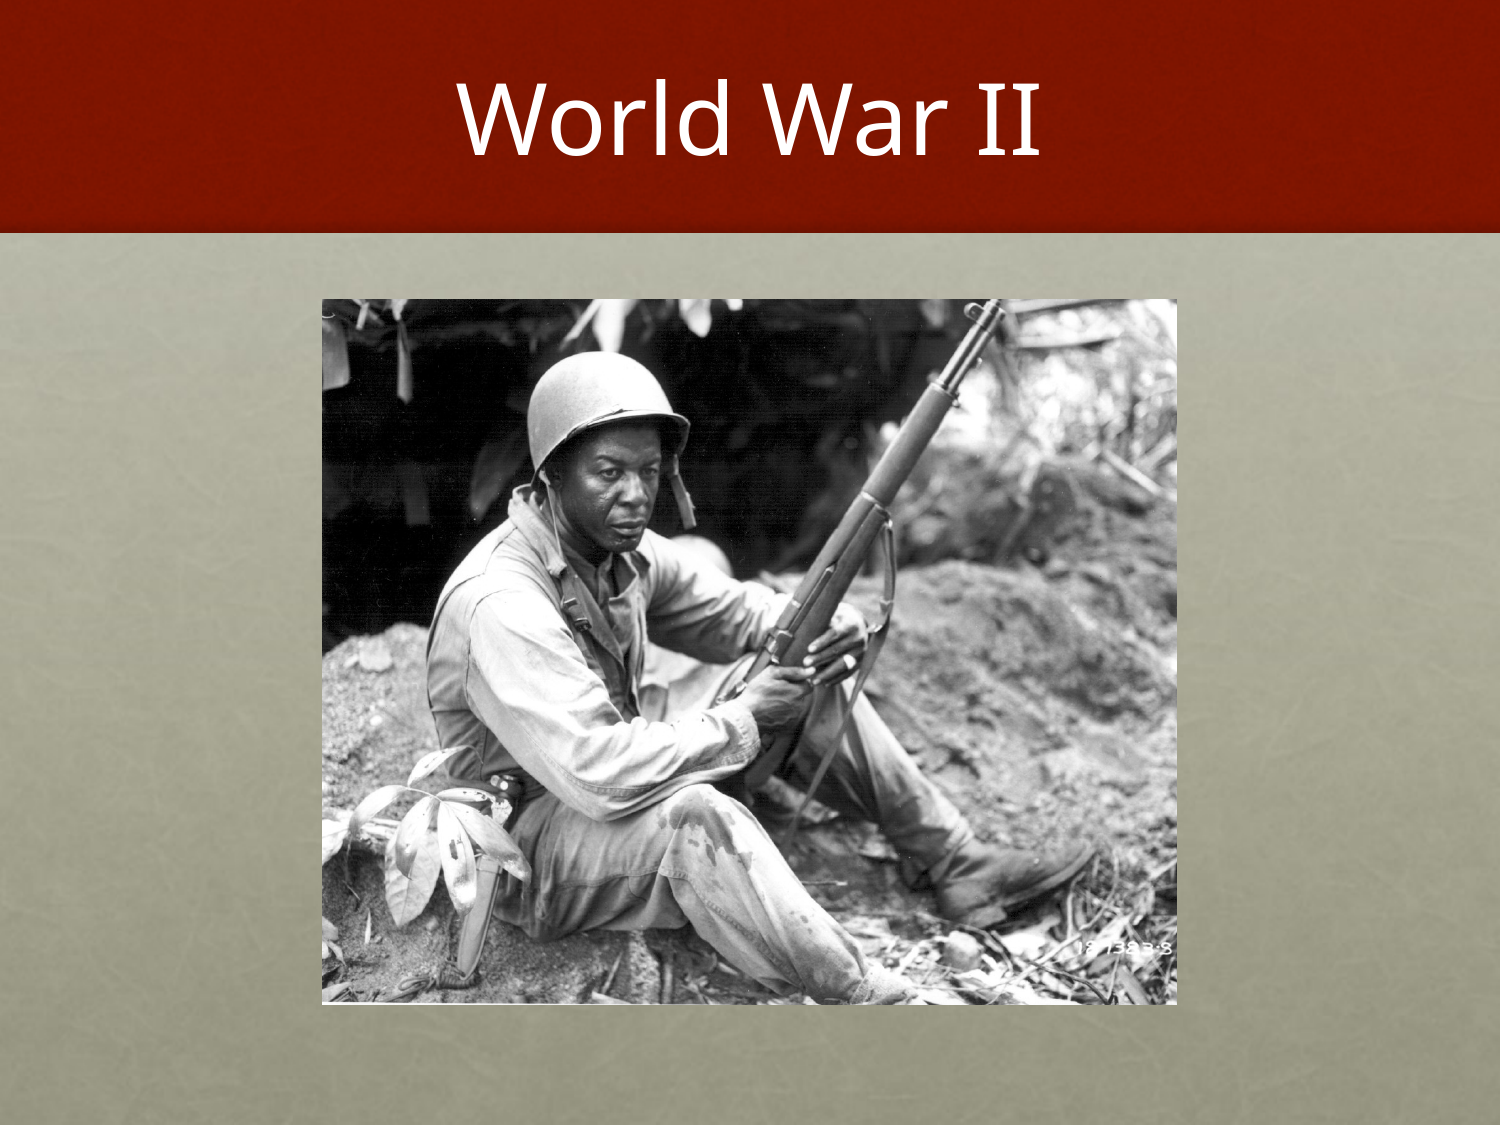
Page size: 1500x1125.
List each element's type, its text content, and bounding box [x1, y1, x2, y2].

picture [0, 214, 1500, 1125]
title World War II [127, 10, 1372, 221]
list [127, 299, 1373, 1006]
